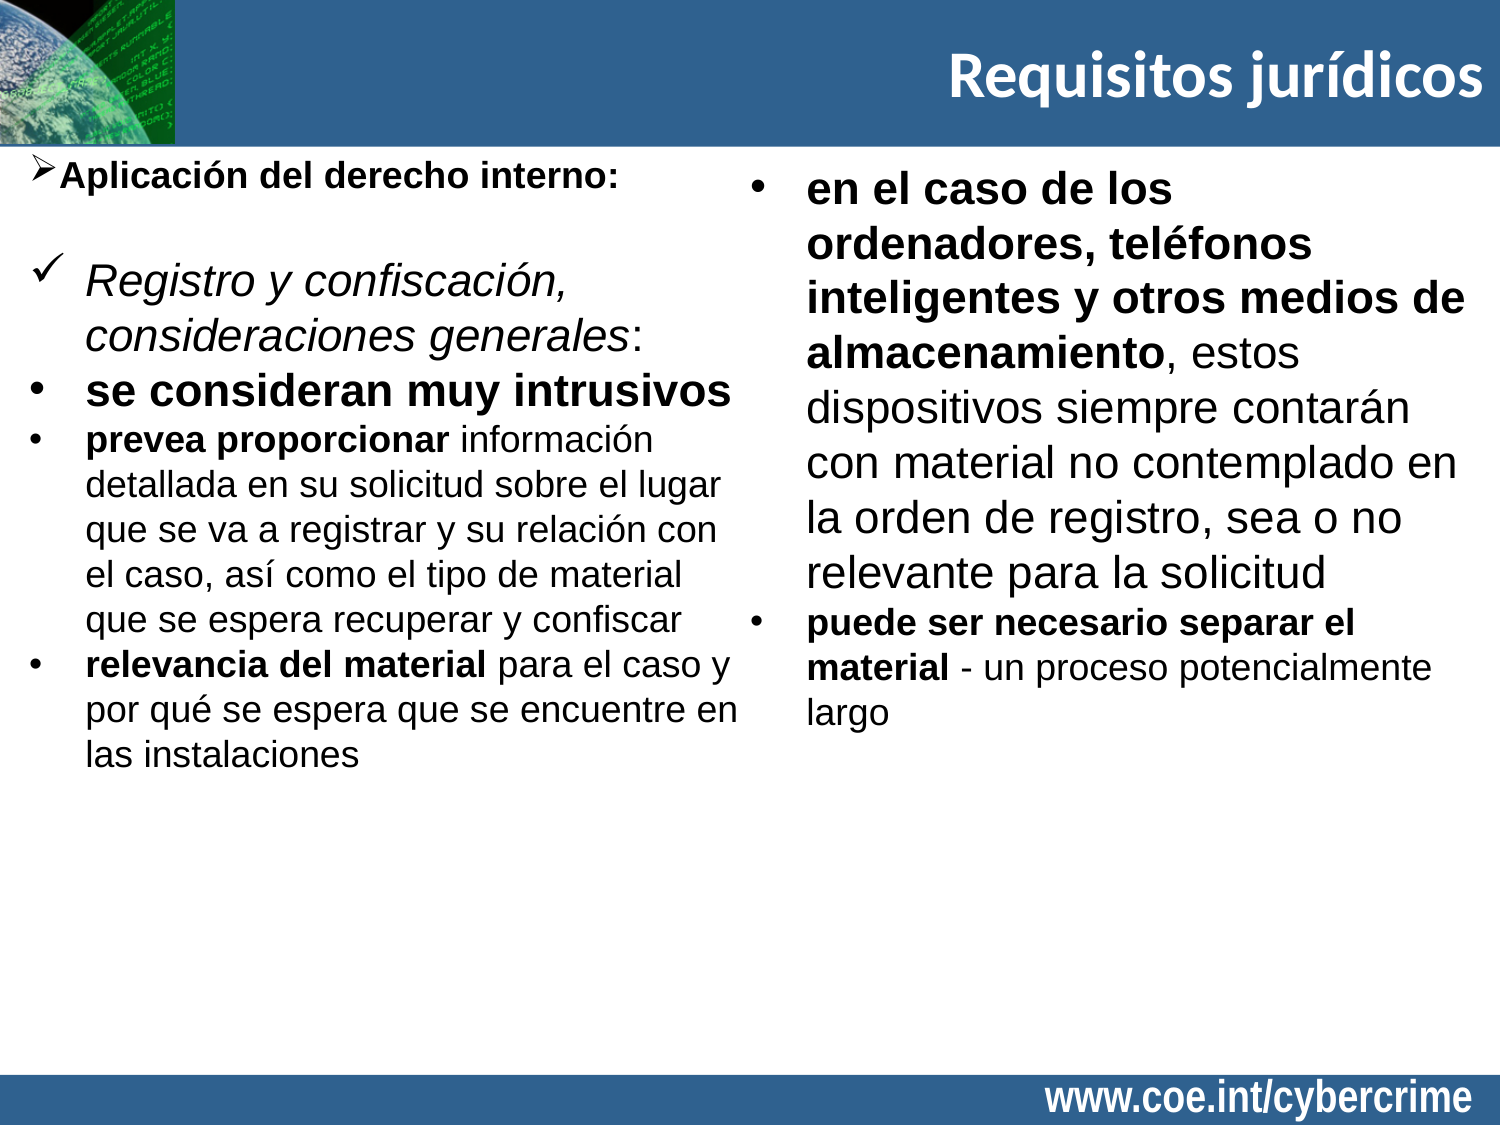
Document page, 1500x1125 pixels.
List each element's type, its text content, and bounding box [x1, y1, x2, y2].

text_box www.coe.int/cybercrime [1030, 1059, 1500, 1125]
picture [0, 0, 175, 144]
text_box Aplicación del derecho interno: Registro y confiscación, consideraciones generales: se consideran muy intrusivos prevea proporcionar información detallada en su solicitud sobre el lugar que se va a registrar y su relación con el caso, así como el tipo de material que se espera recuperar y confiscar relevancia del material para el caso y por qué se espera que se encuentre en las instalaciones [14, 143, 765, 838]
text_box en el caso de los ordenadores, teléfonos inteligentes y otros medios de almacenamiento, estos dispositivos siempre contarán con material no contemplado en la orden de registro, sea o no relevante para la solicitud puede ser necesario separar el material - un proceso potencialmente largo [735, 150, 1486, 741]
text_box Requisitos jurídicos [179, 0, 1500, 149]
text_box [0, 1073, 1030, 1125]
